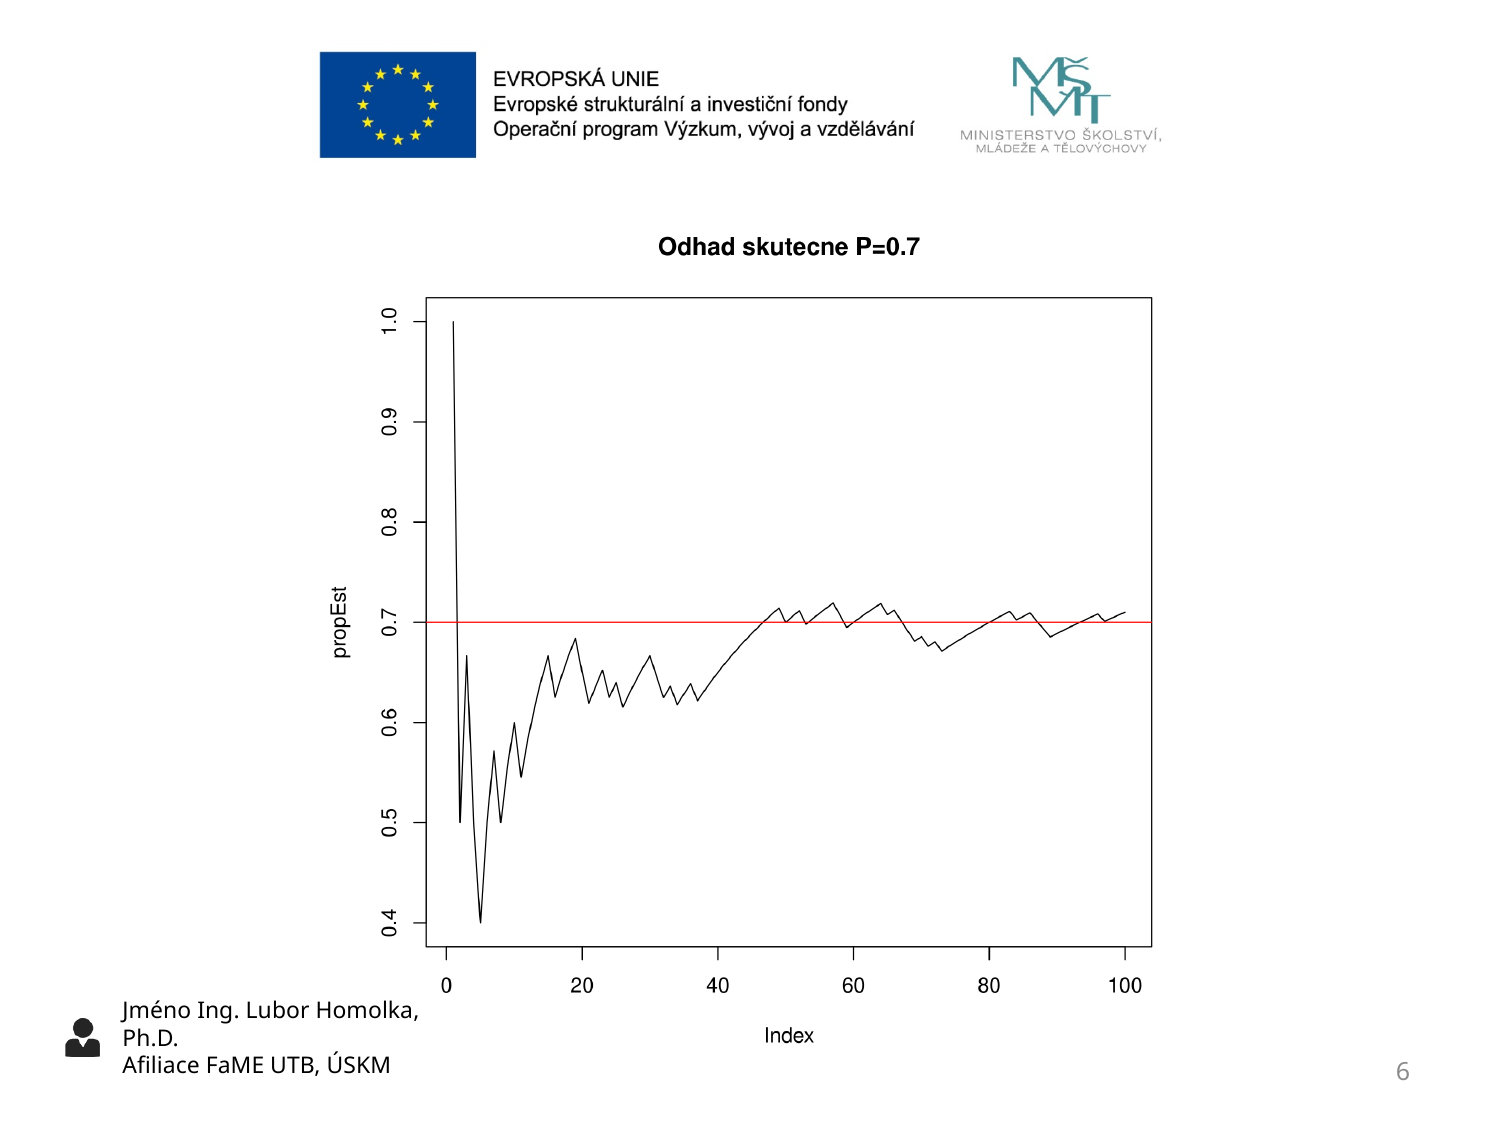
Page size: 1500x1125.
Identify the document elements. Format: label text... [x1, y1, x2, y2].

slide_number 6 [1074, 1042, 1425, 1103]
picture [65, 1017, 100, 1057]
picture [267, 0, 1213, 1053]
footer Jméno Ing. Lubor Homolka, Ph.D. Afiliace FaME UTB, ÚSKM [107, 996, 489, 1079]
